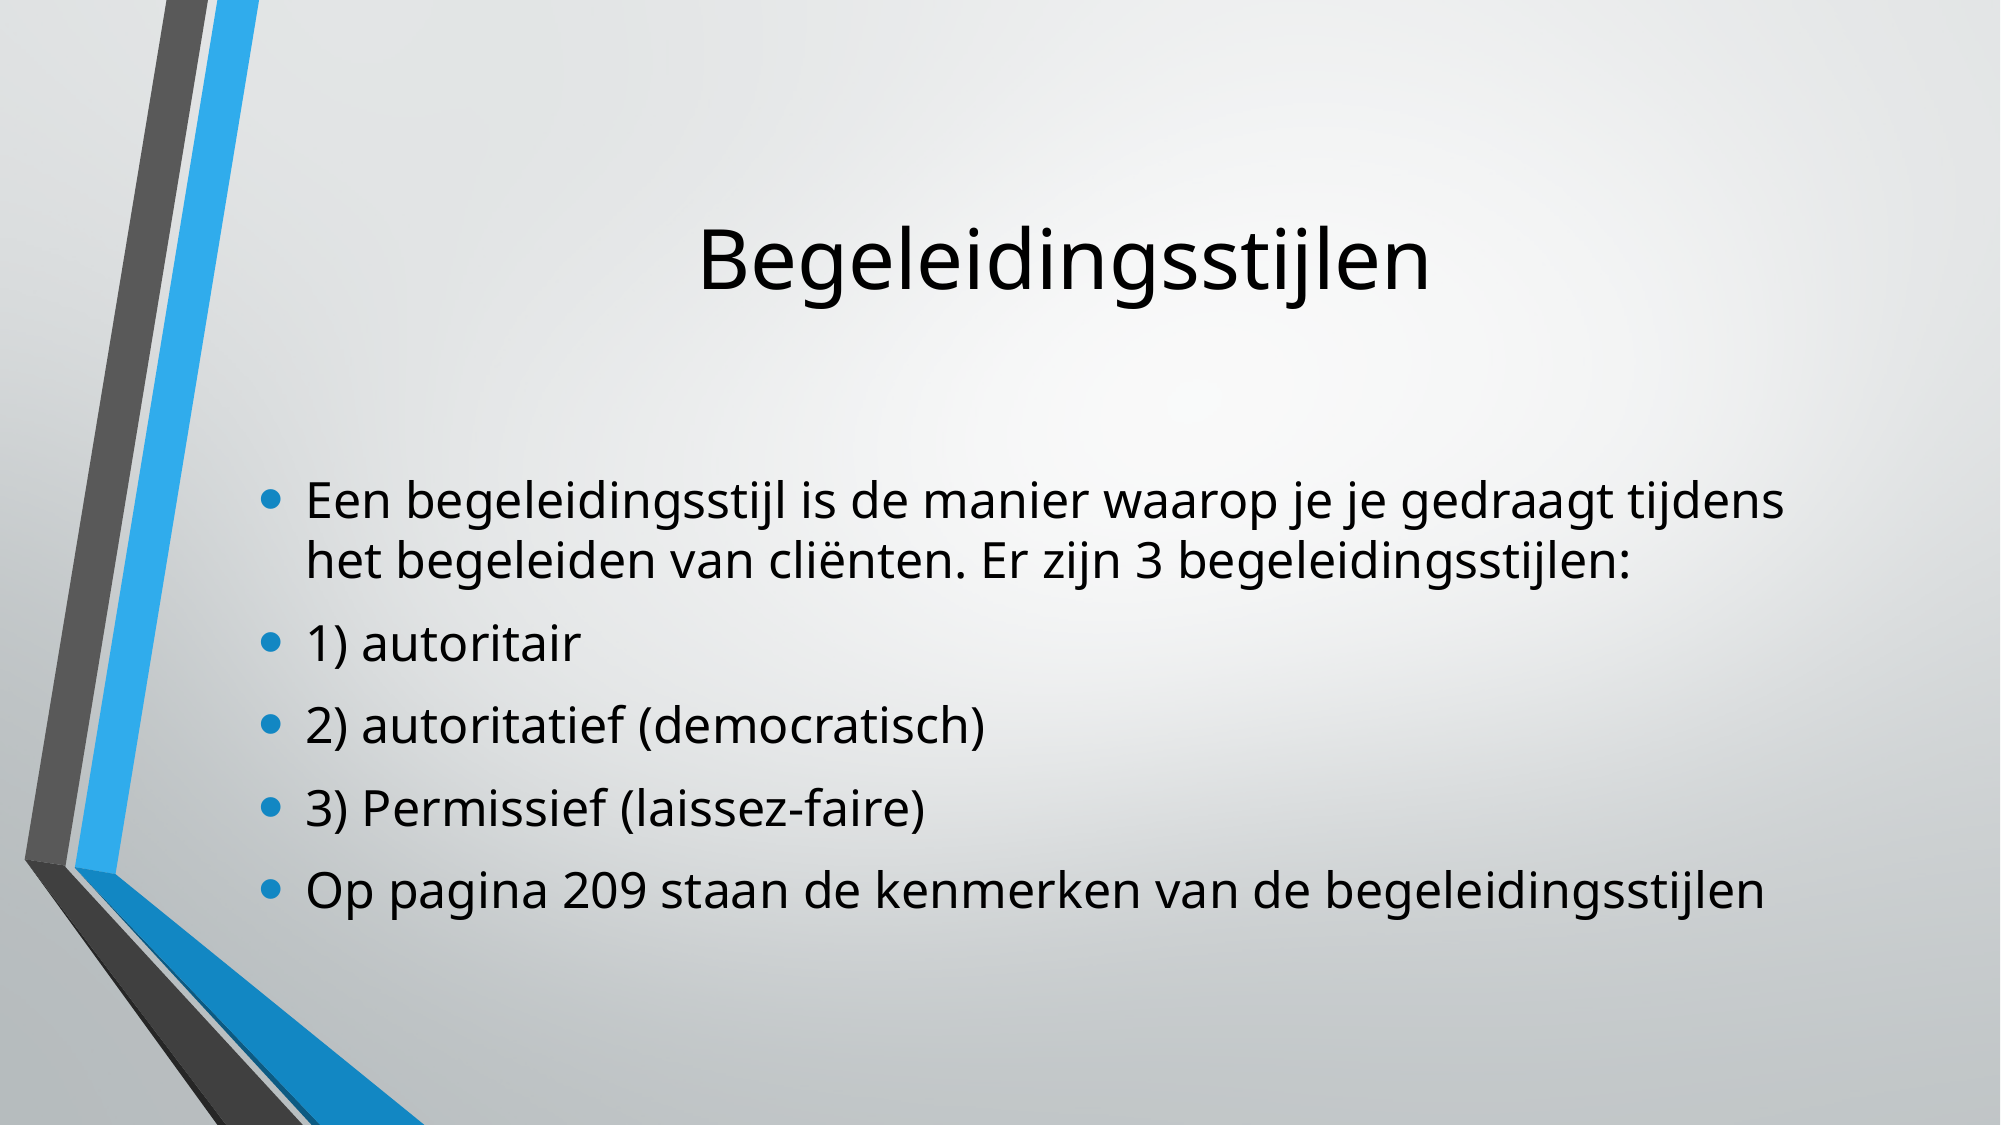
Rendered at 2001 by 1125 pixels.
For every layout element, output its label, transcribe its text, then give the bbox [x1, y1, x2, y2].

list Een begeleidingsstijl is de manier waarop je je gedraagt tijdens het begeleiden van cliënten. Er zijn 3 begeleidingsstijlen: 1) autoritair 2) autoritatief (democratisch) 3) Permissief (laissez-faire) Op pagina 209 staan de kenmerken van de begeleidingsstijlen [243, 437, 1887, 950]
title Begeleidingsstijlen [243, 112, 1887, 400]
